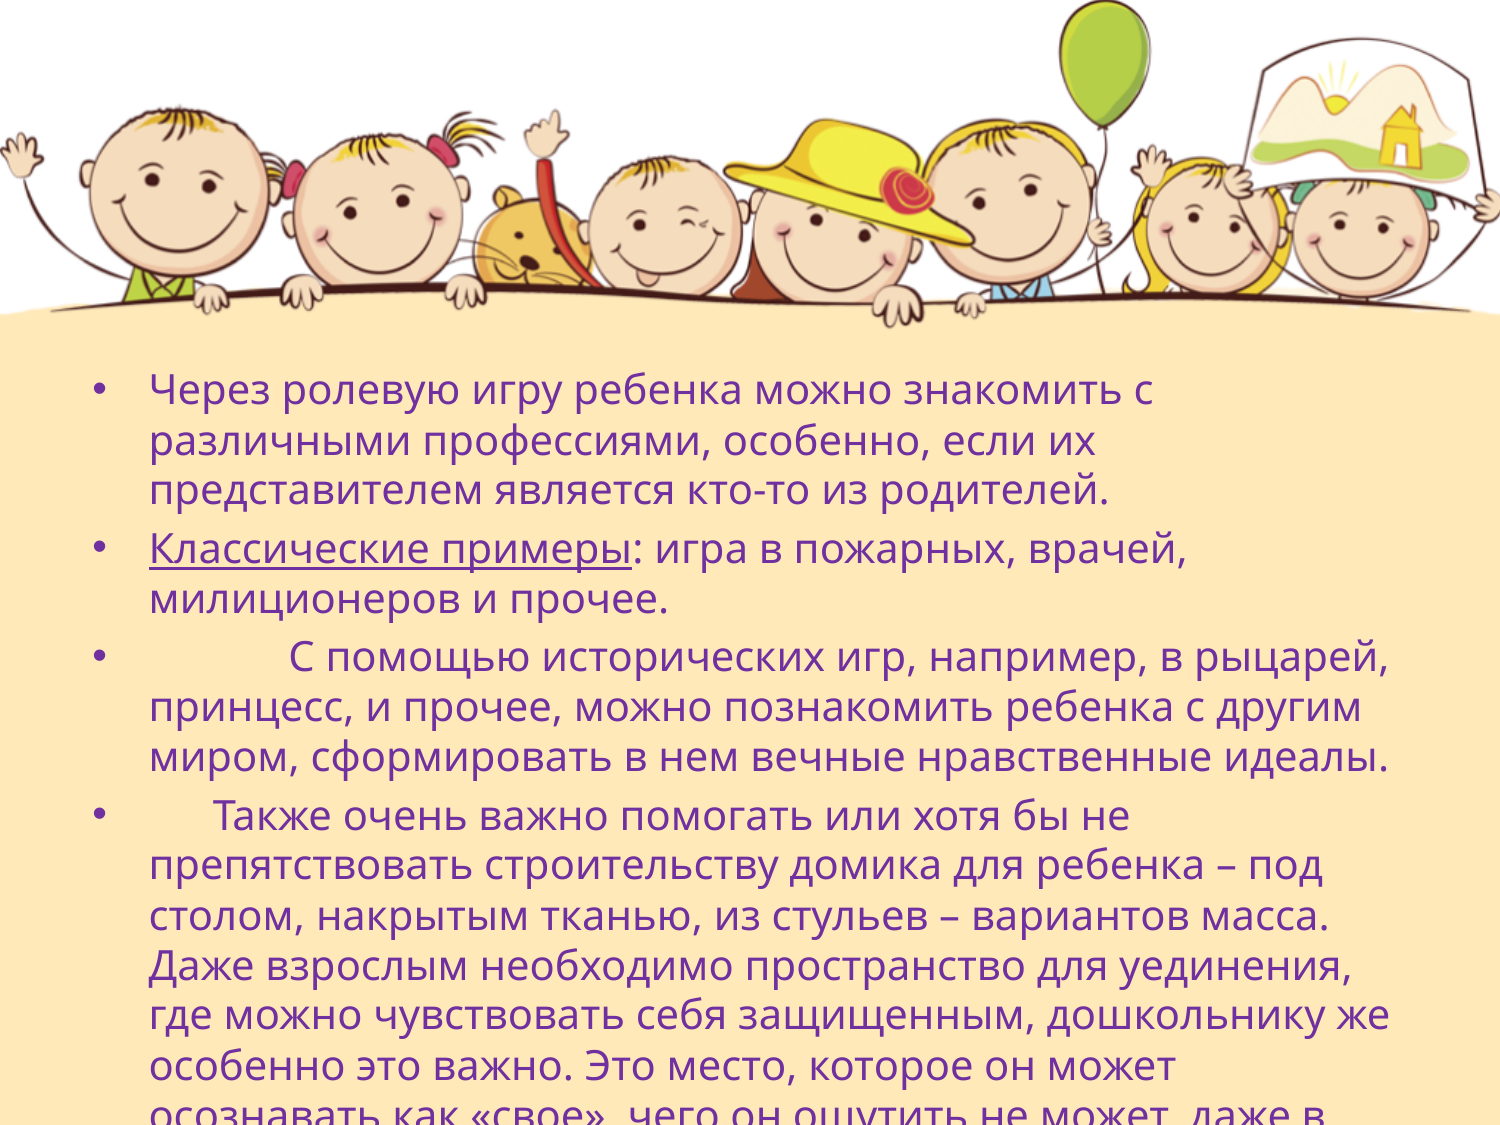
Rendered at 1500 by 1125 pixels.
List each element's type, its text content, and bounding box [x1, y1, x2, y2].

list Через ролевую игру ребенка можно знакомить с различными профессиями, особенно, если их представителем является кто-то из родителей. Классические примеры: игра в пожарных, врачей, милиционеров и прочее. С помощью исторических игр, например, в рыцарей, принцесс, и прочее, можно познакомить ребенка с другим миром, сформировать в нем вечные нравственные идеалы. Также очень важно помогать или хотя бы не препятствовать строительству домика для ребенка – под столом, накрытым тканью, из стульев – вариантов масса. Даже взрослым необходимо пространство для уединения, где можно чувствовать себя защищенным, дошкольнику же особенно это важно. Это место, которое он может осознавать как «свое», чего он ощутить не может, даже в собственной комнате. [76, 355, 1428, 1099]
picture [0, 0, 1500, 1125]
